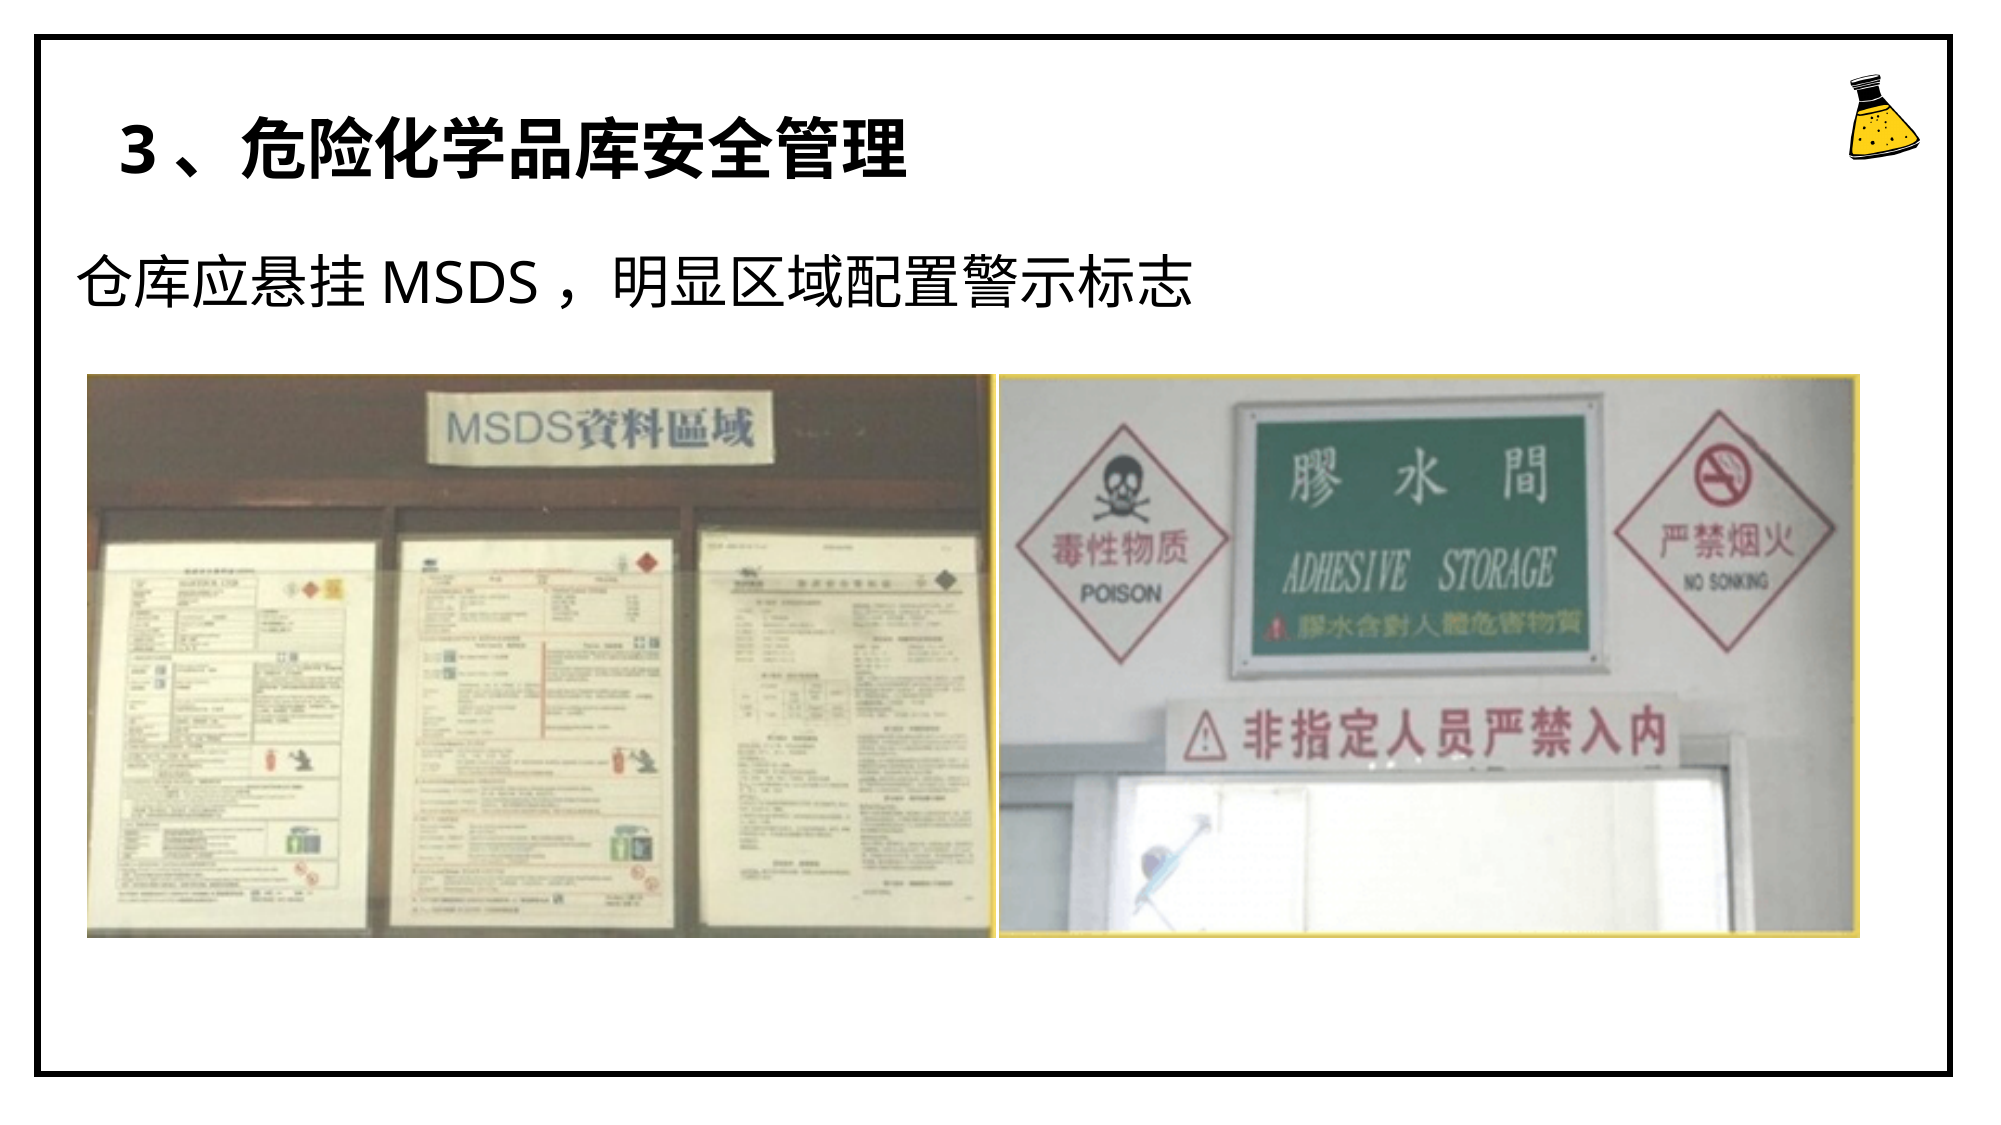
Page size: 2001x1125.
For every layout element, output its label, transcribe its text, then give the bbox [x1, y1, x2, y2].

picture [1849, 74, 1920, 160]
text_box 3、危险化学品库安全管理 [104, 99, 1027, 195]
text_box 仓库应悬挂MSDS，明显区域配置警示标志 [49, 237, 1220, 393]
picture [999, 374, 1860, 938]
picture [87, 374, 996, 938]
